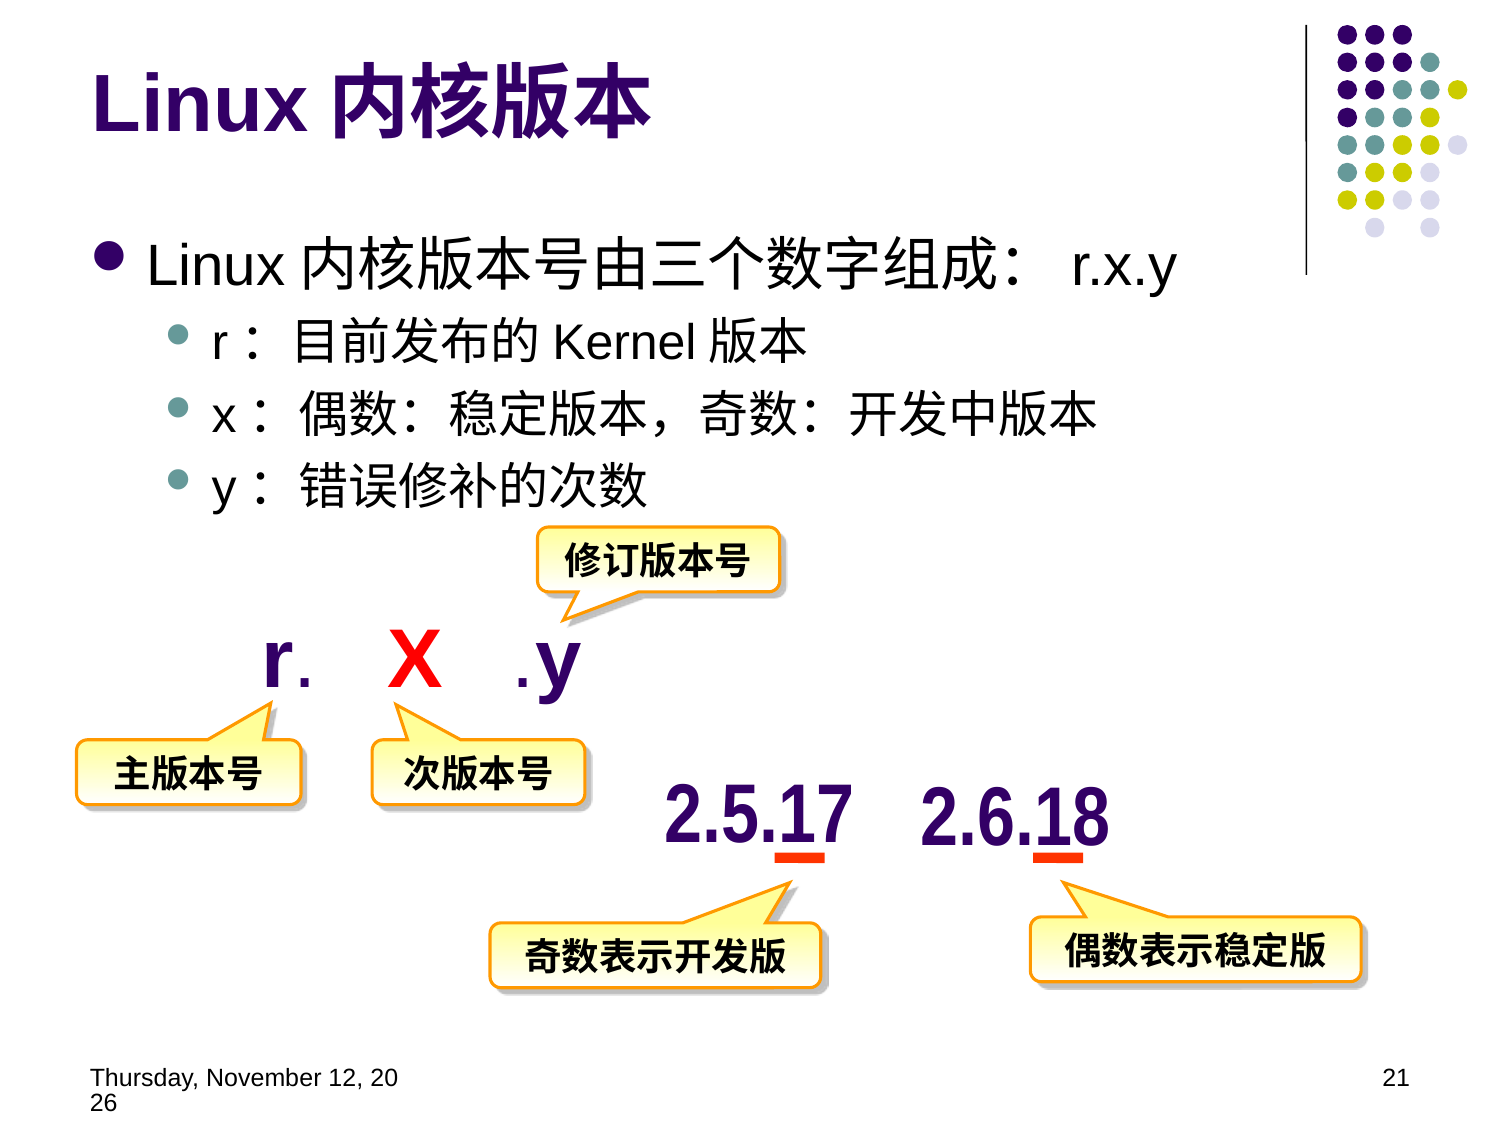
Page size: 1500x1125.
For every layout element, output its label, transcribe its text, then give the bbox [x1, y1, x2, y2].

text_box 奇数表示开发版 [490, 882, 821, 988]
text_box r. X .y [177, 596, 626, 712]
text_box 修订版本号 [537, 527, 780, 621]
title Linux内核版本 [76, 42, 1428, 230]
text_box 主版本号 [76, 703, 302, 805]
text_box [608, 928, 884, 1014]
text_box 2.5.17 [649, 751, 982, 867]
text_box 次版本号 [372, 704, 585, 805]
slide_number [75, 1024, 425, 1100]
text_box 偶数表示稳定版 [1030, 882, 1362, 982]
slide_number 21 [1074, 1024, 1425, 1100]
text_box 2.6.18 [905, 754, 1238, 870]
list Linux内核版本号由三个数字组成：r.x.y r：目前发布的Kernel版本 x：偶数：稳定版本，奇数：开发中版本 y：错误修补的次数 [74, 219, 1426, 1006]
